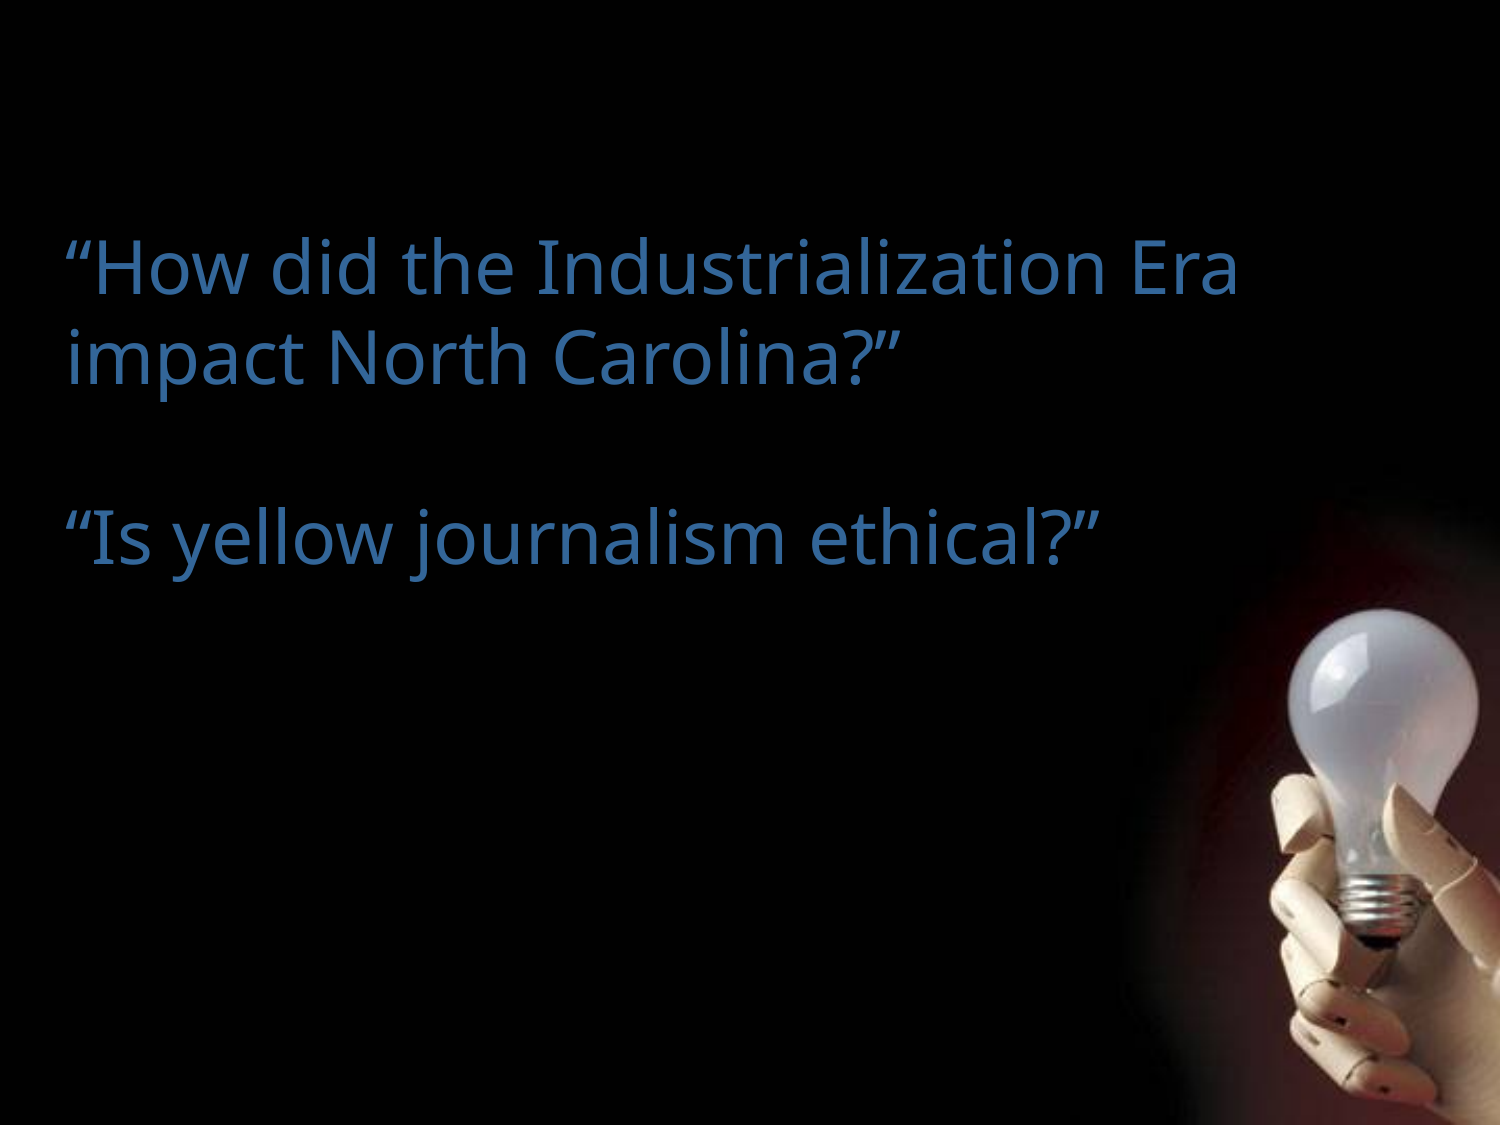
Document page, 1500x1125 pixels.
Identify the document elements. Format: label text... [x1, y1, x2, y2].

picture [0, 0, 1500, 1125]
title “How did the Industrialization Era impact North Carolina?” “Is yellow journalism ethical?” [50, 299, 1500, 500]
